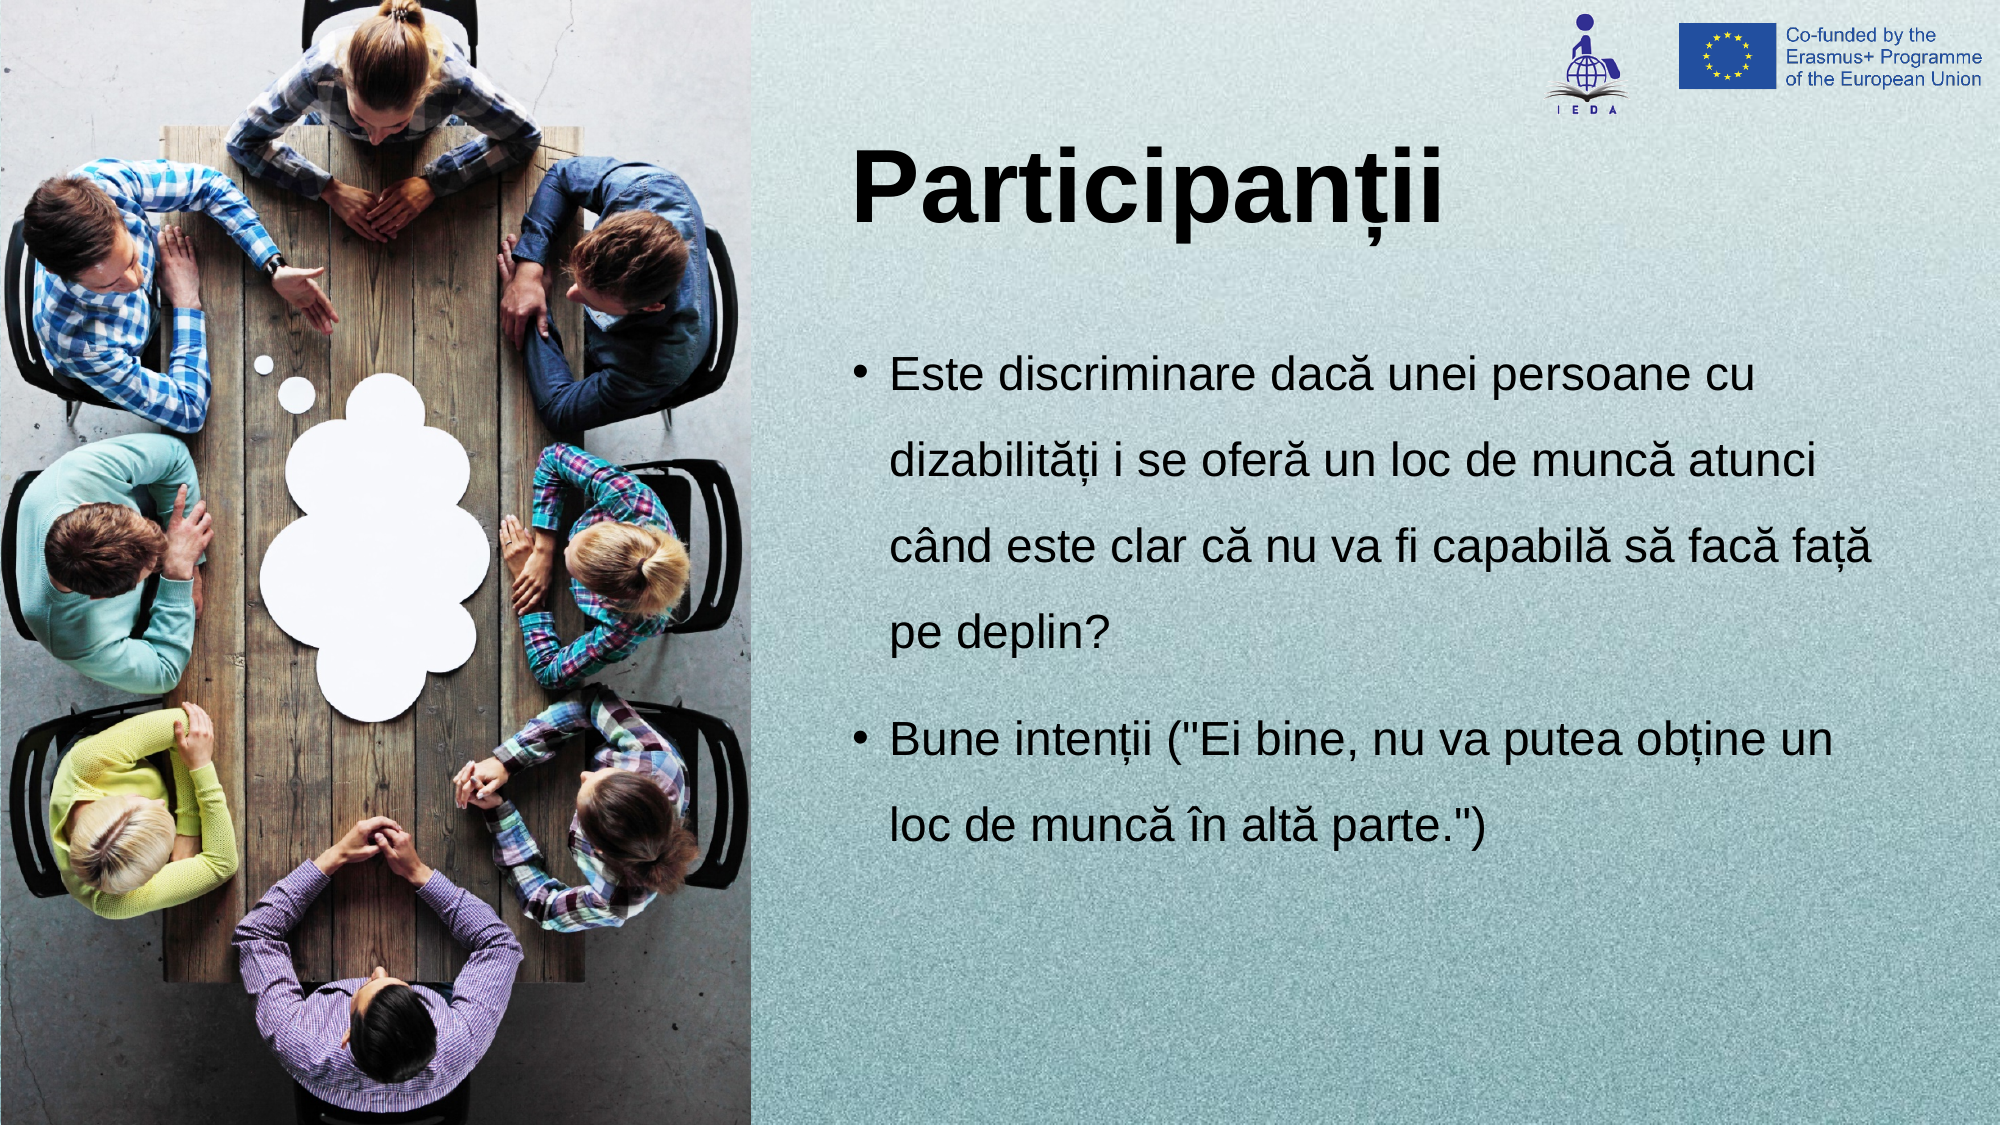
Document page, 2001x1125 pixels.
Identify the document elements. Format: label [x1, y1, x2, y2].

picture [0, 0, 2000, 1125]
list [0, 187, 938, 938]
